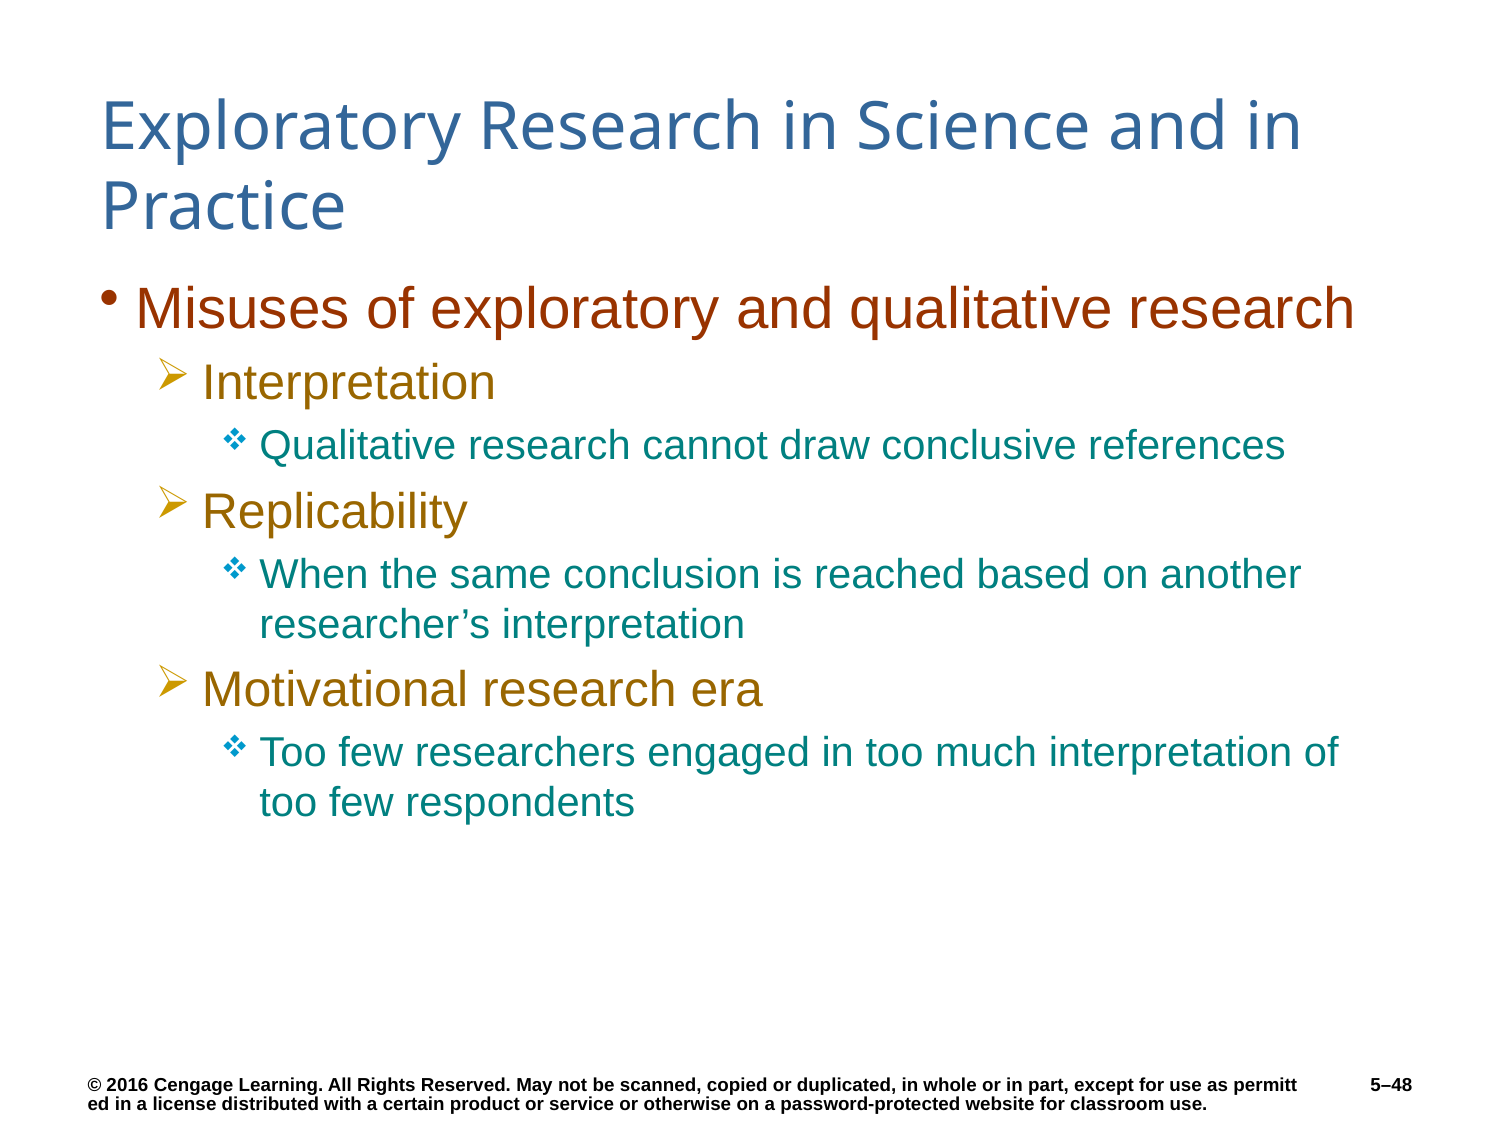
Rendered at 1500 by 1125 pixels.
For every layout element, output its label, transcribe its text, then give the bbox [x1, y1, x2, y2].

title Exploratory Research in Science and in Practice [85, 75, 1411, 171]
slide_number 5–48 [1050, 1042, 1413, 1103]
list Misuses of exploratory and qualitative research Interpretation Qualitative research cannot draw conclusive references Replicability When the same conclusion is reached based on another researcher’s interpretation Motivational research era Too few researchers engaged in too much interpretation of too few respondents [84, 262, 1414, 1013]
footer © 2016 Cengage Learning. All Rights Reserved. May not be scanned, copied or duplicated, in whole or in part, except for use as permitted in a license distributed with a certain product or service or otherwise on a password-protected website for classroom use. [87, 1057, 1050, 1103]
